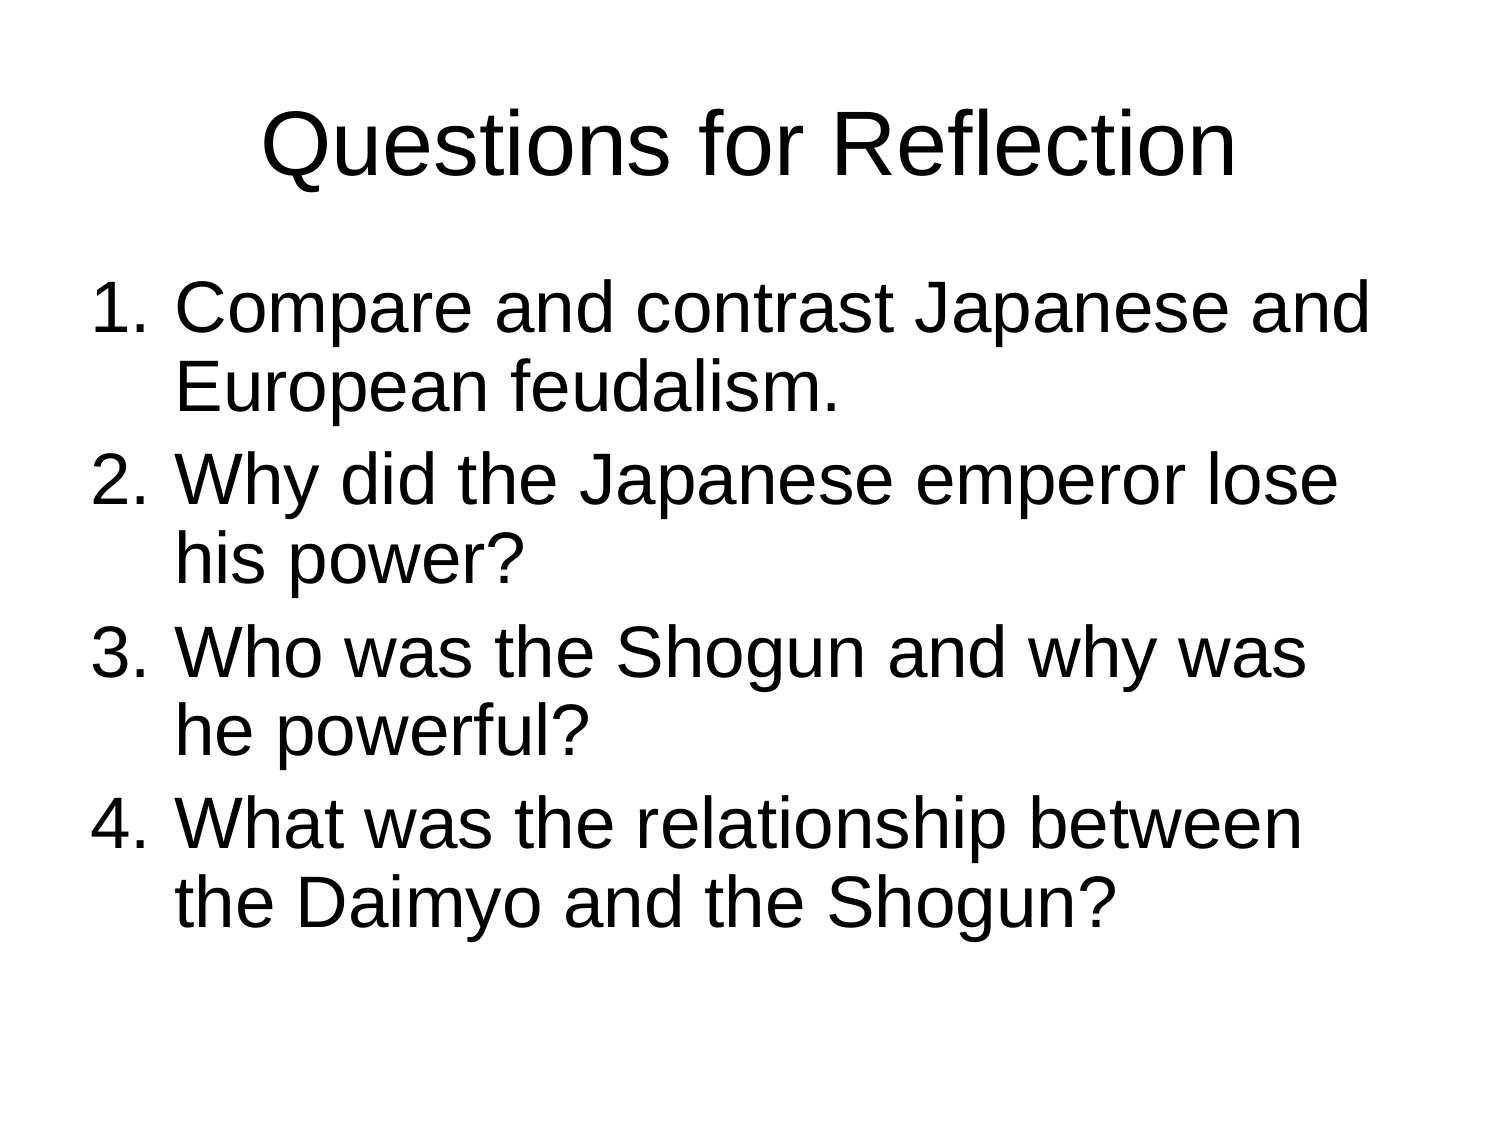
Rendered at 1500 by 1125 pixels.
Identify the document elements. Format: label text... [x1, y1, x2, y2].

title Questions for Reflection [75, 45, 1425, 233]
list Compare and contrast Japanese and European feudalism. Why did the Japanese emperor lose his power? Who was the Shogun and why was he powerful? What was the relationship between the Daimyo and the Shogun? [75, 262, 1425, 1005]
